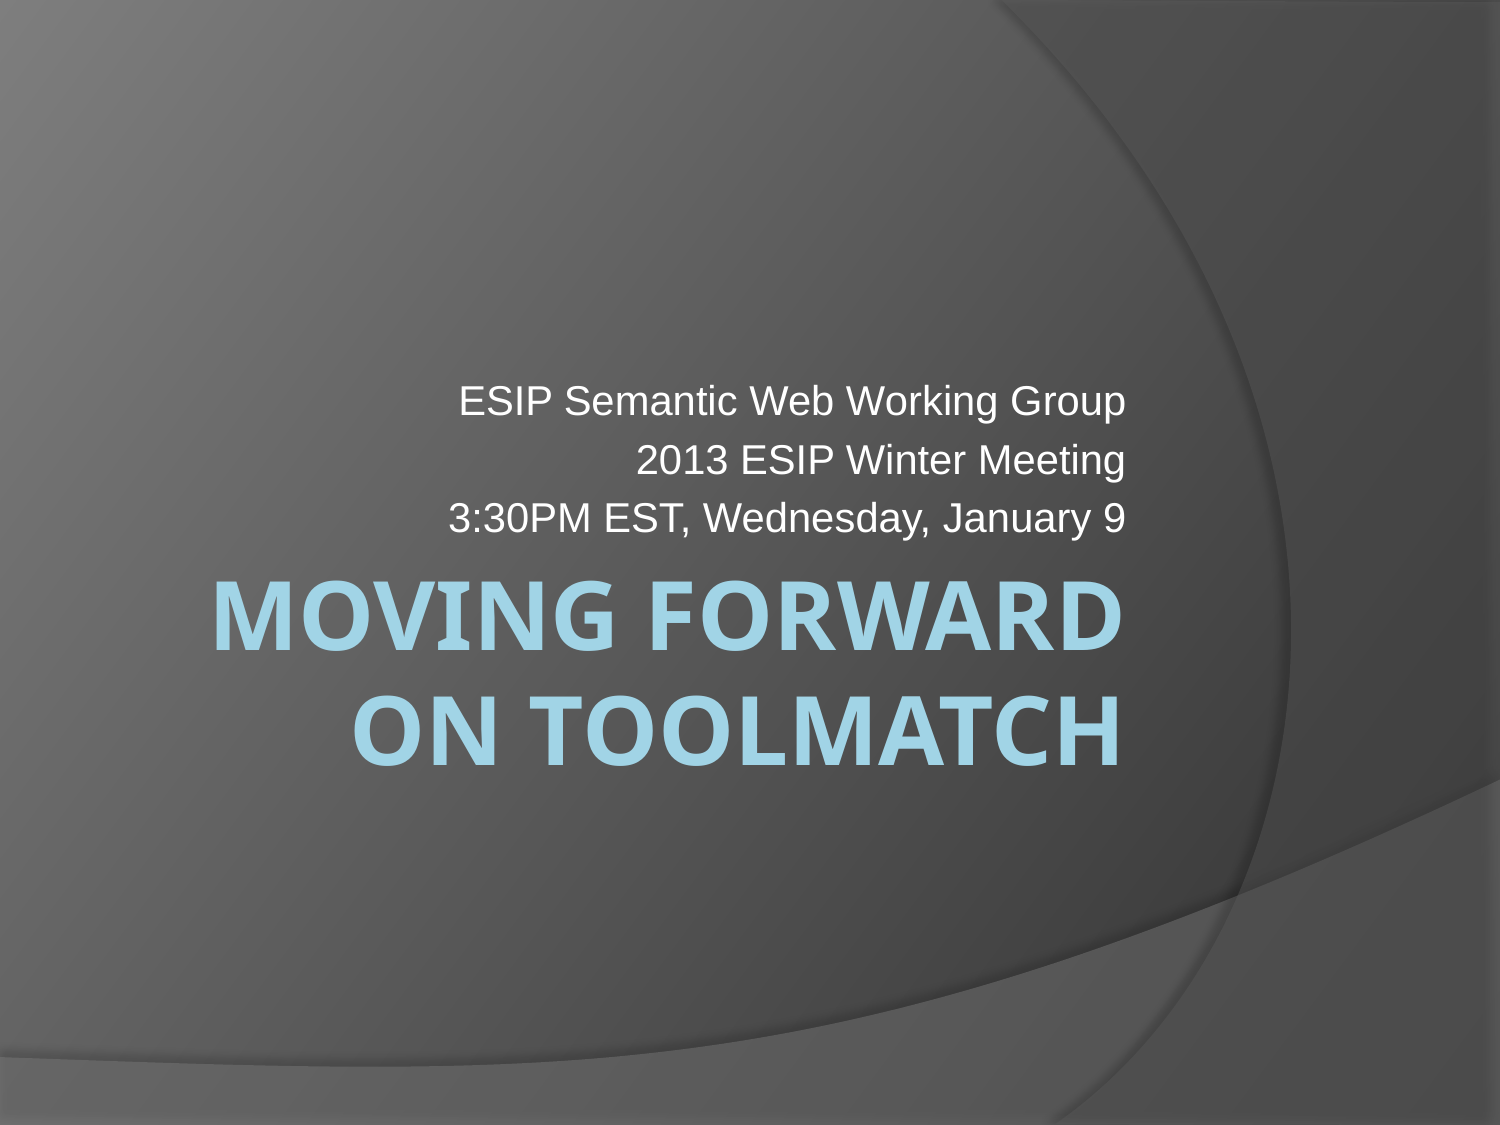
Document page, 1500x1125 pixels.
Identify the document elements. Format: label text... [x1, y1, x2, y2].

subtitle ESIP Semantic Web Working Group 2013 ESIP Winter Meeting 3:30PM EST, Wednesday, January 9 [71, 253, 1134, 541]
title Moving forward on toolmatch [70, 547, 1134, 925]
